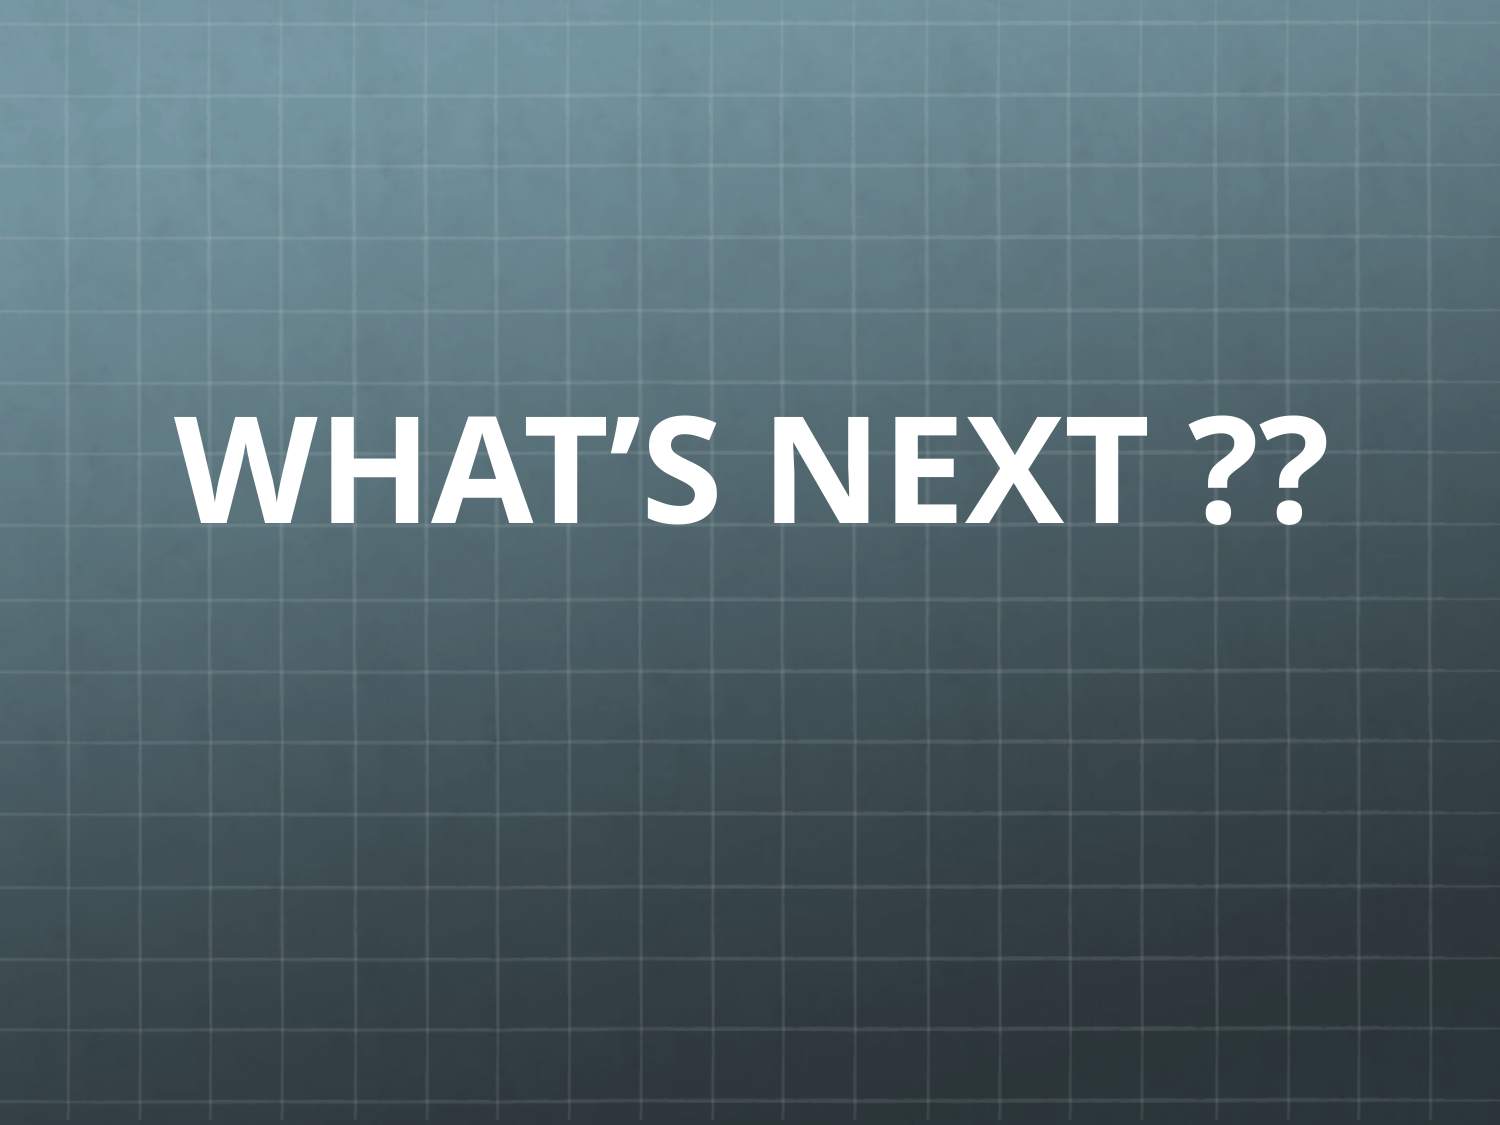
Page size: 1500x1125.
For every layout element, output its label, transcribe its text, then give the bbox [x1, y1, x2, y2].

picture [0, 0, 1500, 1125]
list WHAT’S NEXT ?? [99, 367, 1406, 676]
